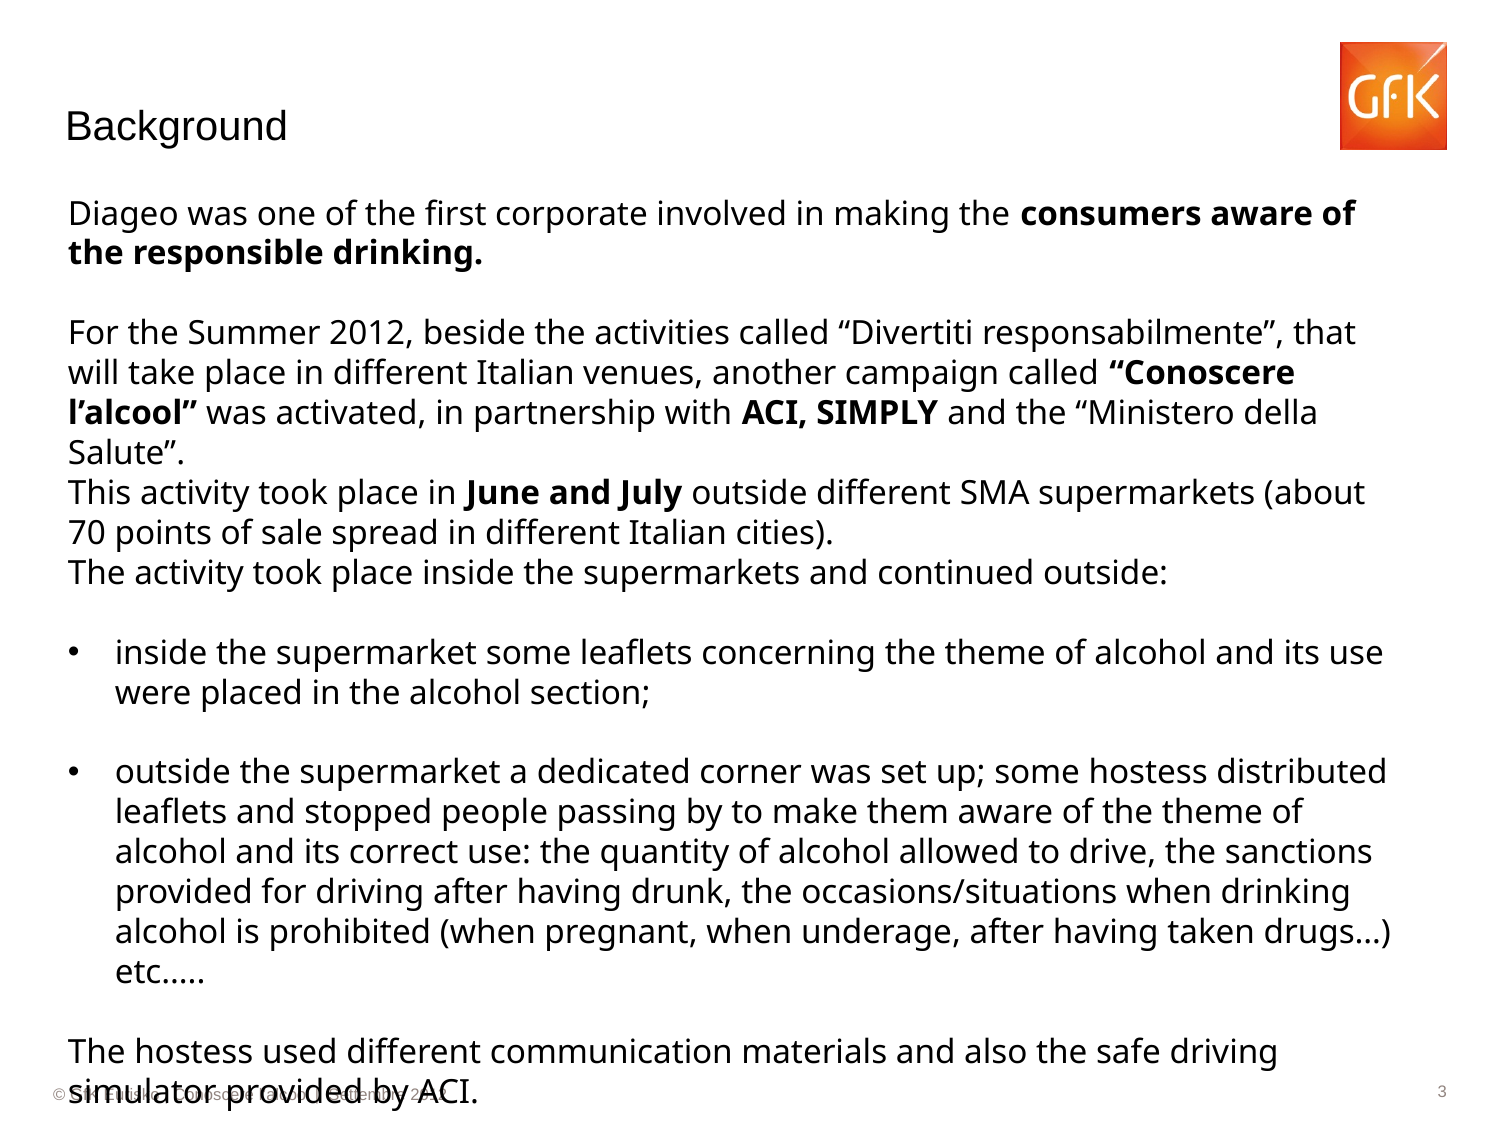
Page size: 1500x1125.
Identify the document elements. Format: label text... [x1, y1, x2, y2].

title Background [65, 42, 1105, 149]
picture [1340, 42, 1447, 150]
text_box Diageo was one of the first corporate involved in making the consumers aware of the responsible drinking. For the Summer 2012, beside the activities called “Divertiti responsabilmente”, that will take place in different Italian venues, another campaign called “Conoscere l’alcool” was activated, in partnership with ACI, SIMPLY and the “Ministero della Salute”. This activity took place in June and July outside different SMA supermarkets (about 70 points of sale spread in different Italian cities). The activity took place inside the supermarkets and continued outside: inside the supermarket some leaflets concerning the theme of alcohol and its use were placed in the alcohol section; outside the supermarket a dedicated corner was set up; some hostess distributed leaflets and stopped people passing by to make them aware of the theme of alcohol and its correct use: the quantity of alcohol allowed to drive, the sanctions provided for driving after having drunk, the occasions/situations when drinking alcohol is prohibited (when pregnant, when underage, after having taken drugs…) etc….. The hostess used different communication materials and also the safe driving simulator provided by ACI. [53, 184, 1412, 1125]
